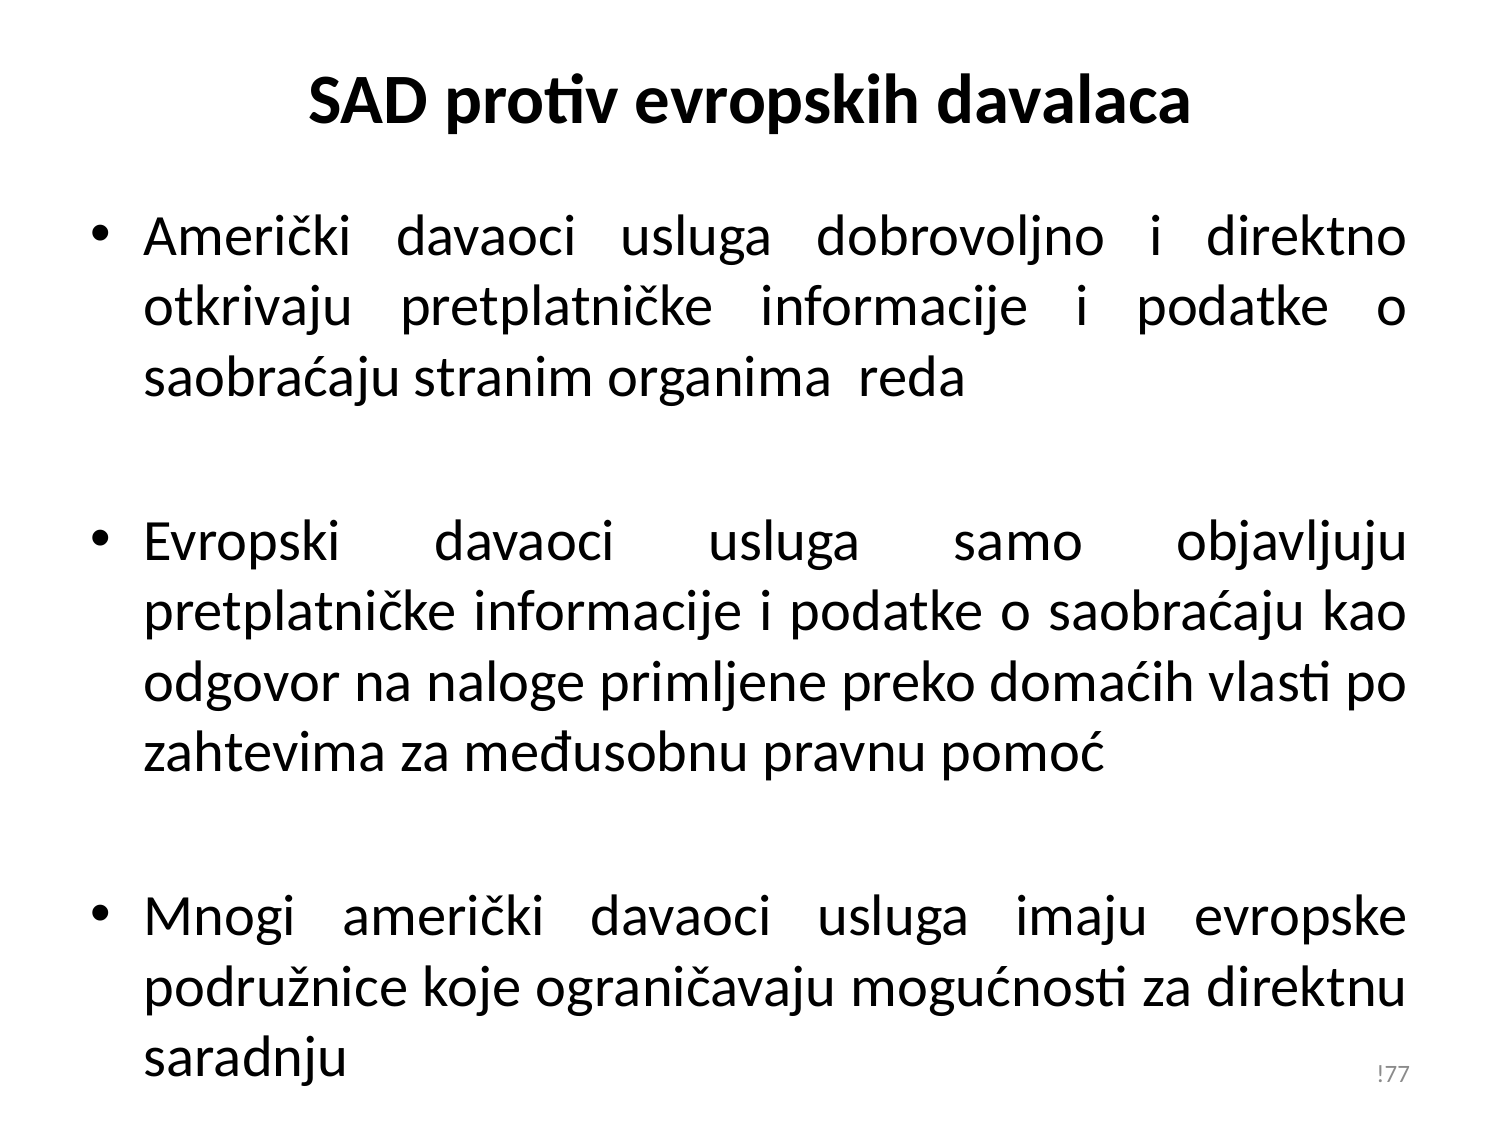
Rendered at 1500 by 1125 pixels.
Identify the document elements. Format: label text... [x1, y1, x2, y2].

slide_number !77 [1074, 1042, 1425, 1103]
list Američki davaoci usluga dobrovoljno i direktno otkrivaju pretplatničke informacije i podatke o saobraćaju stranim organima reda Evropski davaoci usluga samo objavljuju pretplatničke informacije i podatke o saobraćaju kao odgovor na naloge primljene preko domaćih vlasti po zahtevima za međusobnu pravnu pomoć Mnogi američki davaoci usluga imaju evropske podružnice koje ograničavaju mogućnosti za direktnu saradnju [75, 189, 1425, 1103]
title SAD protiv evropskih davalaca [56, 45, 1446, 233]
